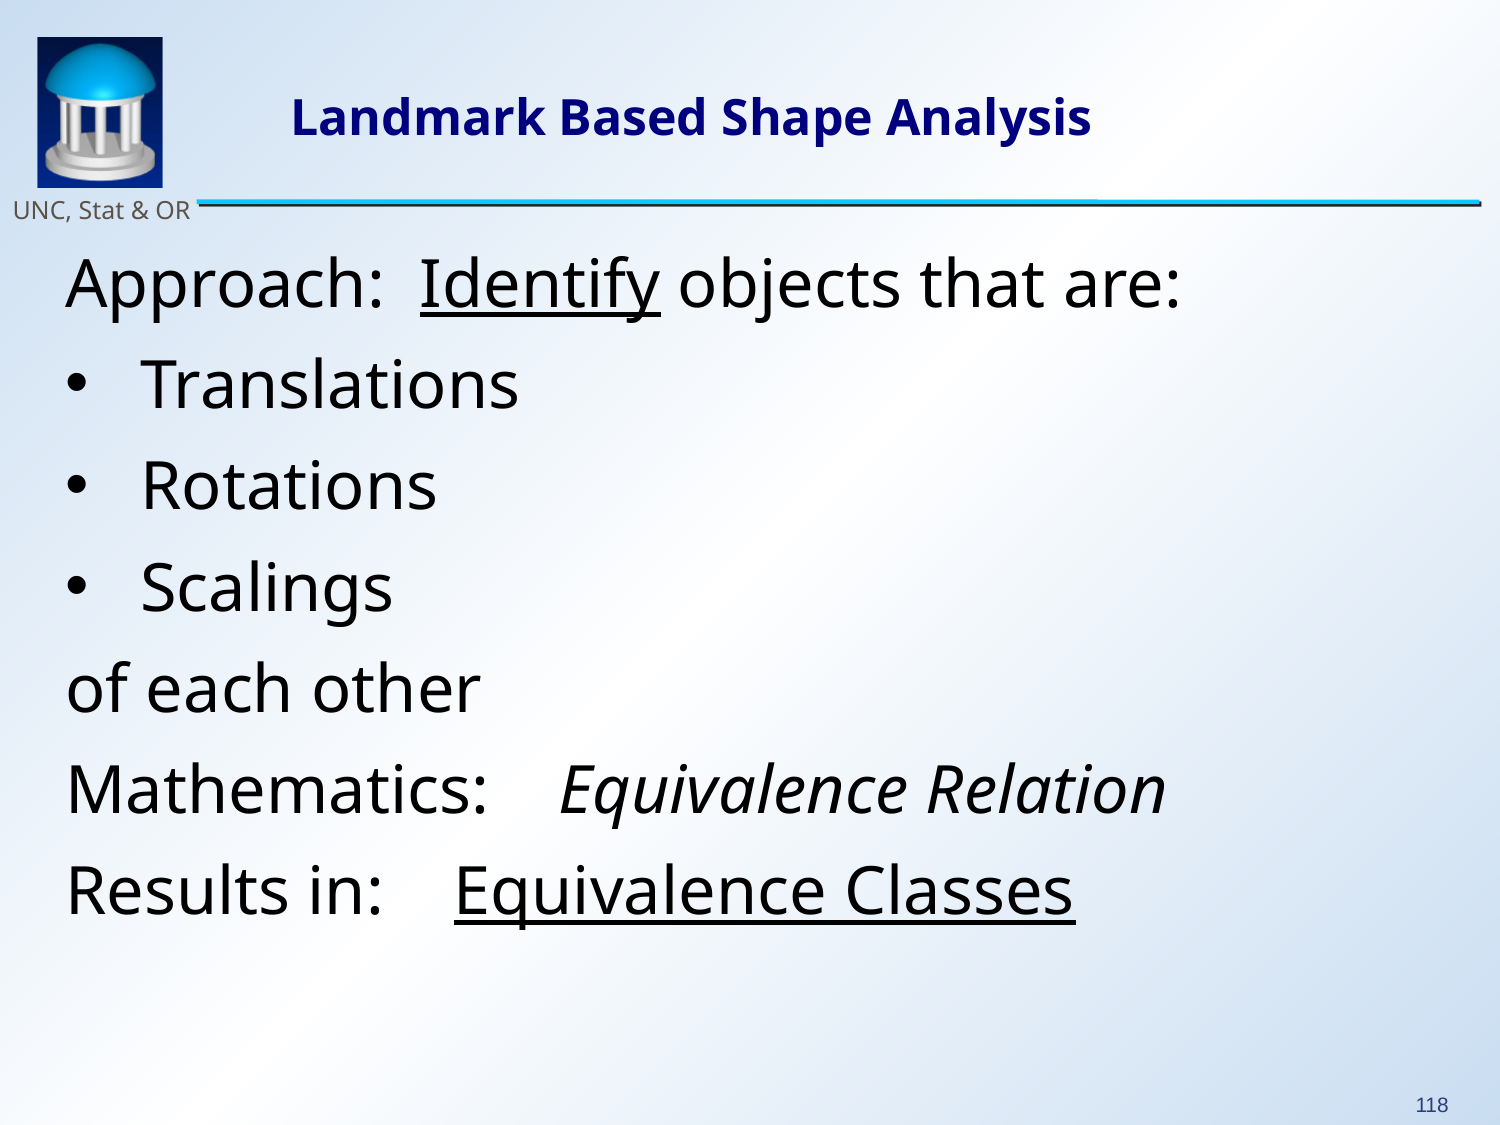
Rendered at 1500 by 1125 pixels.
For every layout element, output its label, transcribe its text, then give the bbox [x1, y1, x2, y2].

title Landmark Based Shape Analysis [274, 74, 1448, 156]
list Approach: Identify objects that are: Translations Rotations Scalings of each other Mathematics: Equivalence Relation Results in: Equivalence Classes [49, 224, 1432, 1076]
